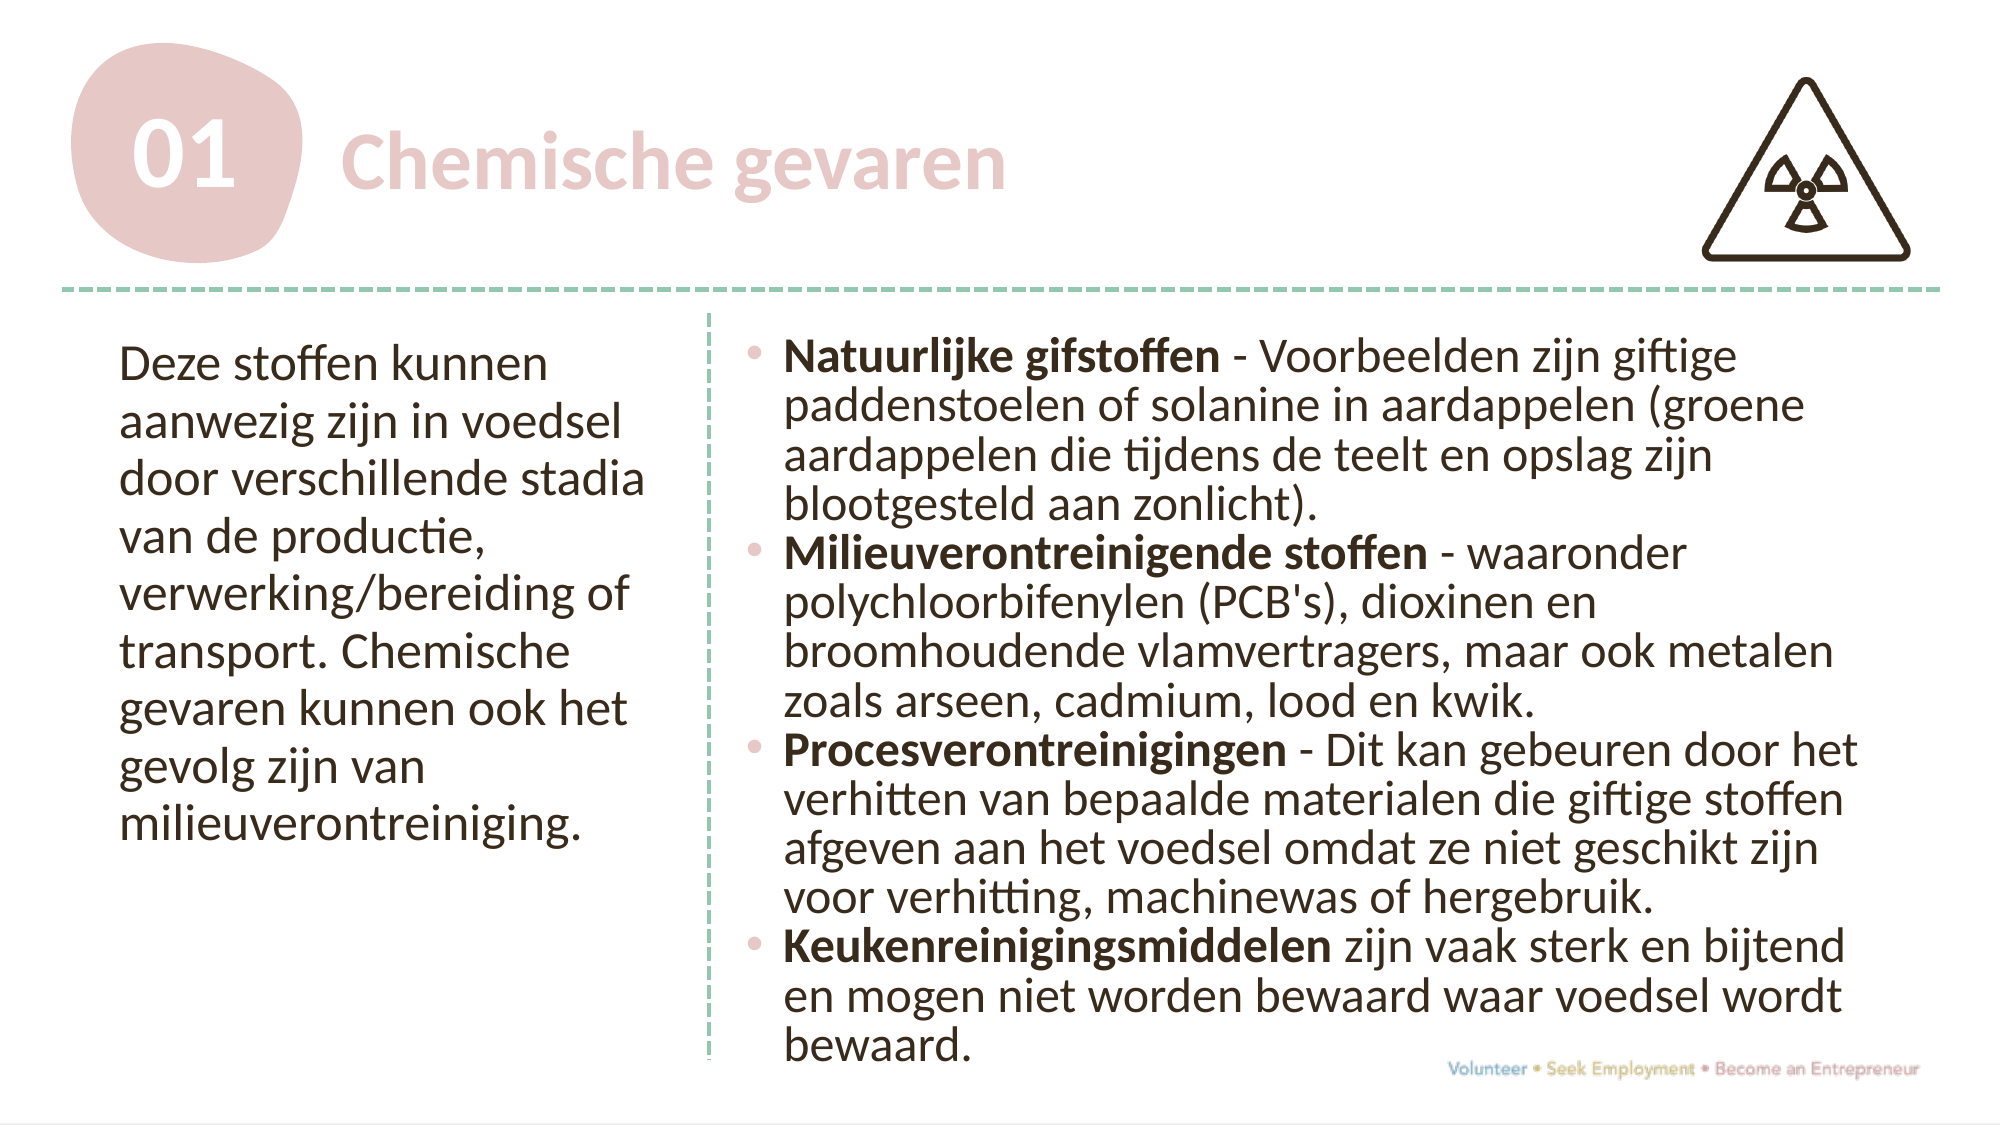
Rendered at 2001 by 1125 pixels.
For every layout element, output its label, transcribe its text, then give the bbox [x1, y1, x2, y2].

text_box Natuurlijke gifstoffen - Voorbeelden zijn giftige paddenstoelen of solanine in aardappelen (groene aardappelen die tijdens de teelt en opslag zijn blootgesteld aan zonlicht). Milieuverontreinigende stoffen - waaronder polychloorbifenylen (PCB's), dioxinen en broomhoudende vlamvertragers, maar ook metalen zoals arseen, cadmium, lood en kwik. Procesverontreinigingen - Dit kan gebeuren door het verhitten van bepaalde materialen die giftige stoffen afgeven aan het voedsel omdat ze niet geschikt zijn voor verhitting, machinewas of hergebruik. Keukenreinigingsmiddelen zijn vaak sterk en bijtend en mogen niet worden bewaard waar voedsel wordt bewaard. [731, 326, 1918, 922]
picture [1691, 54, 1921, 284]
text_box Chemische gevaren [327, 115, 1112, 238]
text_box [82, 42, 285, 90]
text_box 01 [58, 90, 313, 231]
text_box [105, 231, 278, 264]
picture [1418, 1046, 1971, 1103]
text_box Deze stoffen kunnen aanwezig zijn in voedsel door verschillende stadia van de productie, verwerking/bereiding of transport. Chemische gevaren kunnen ook het gevolg zijn van milieuverontreiniging. [104, 326, 679, 655]
